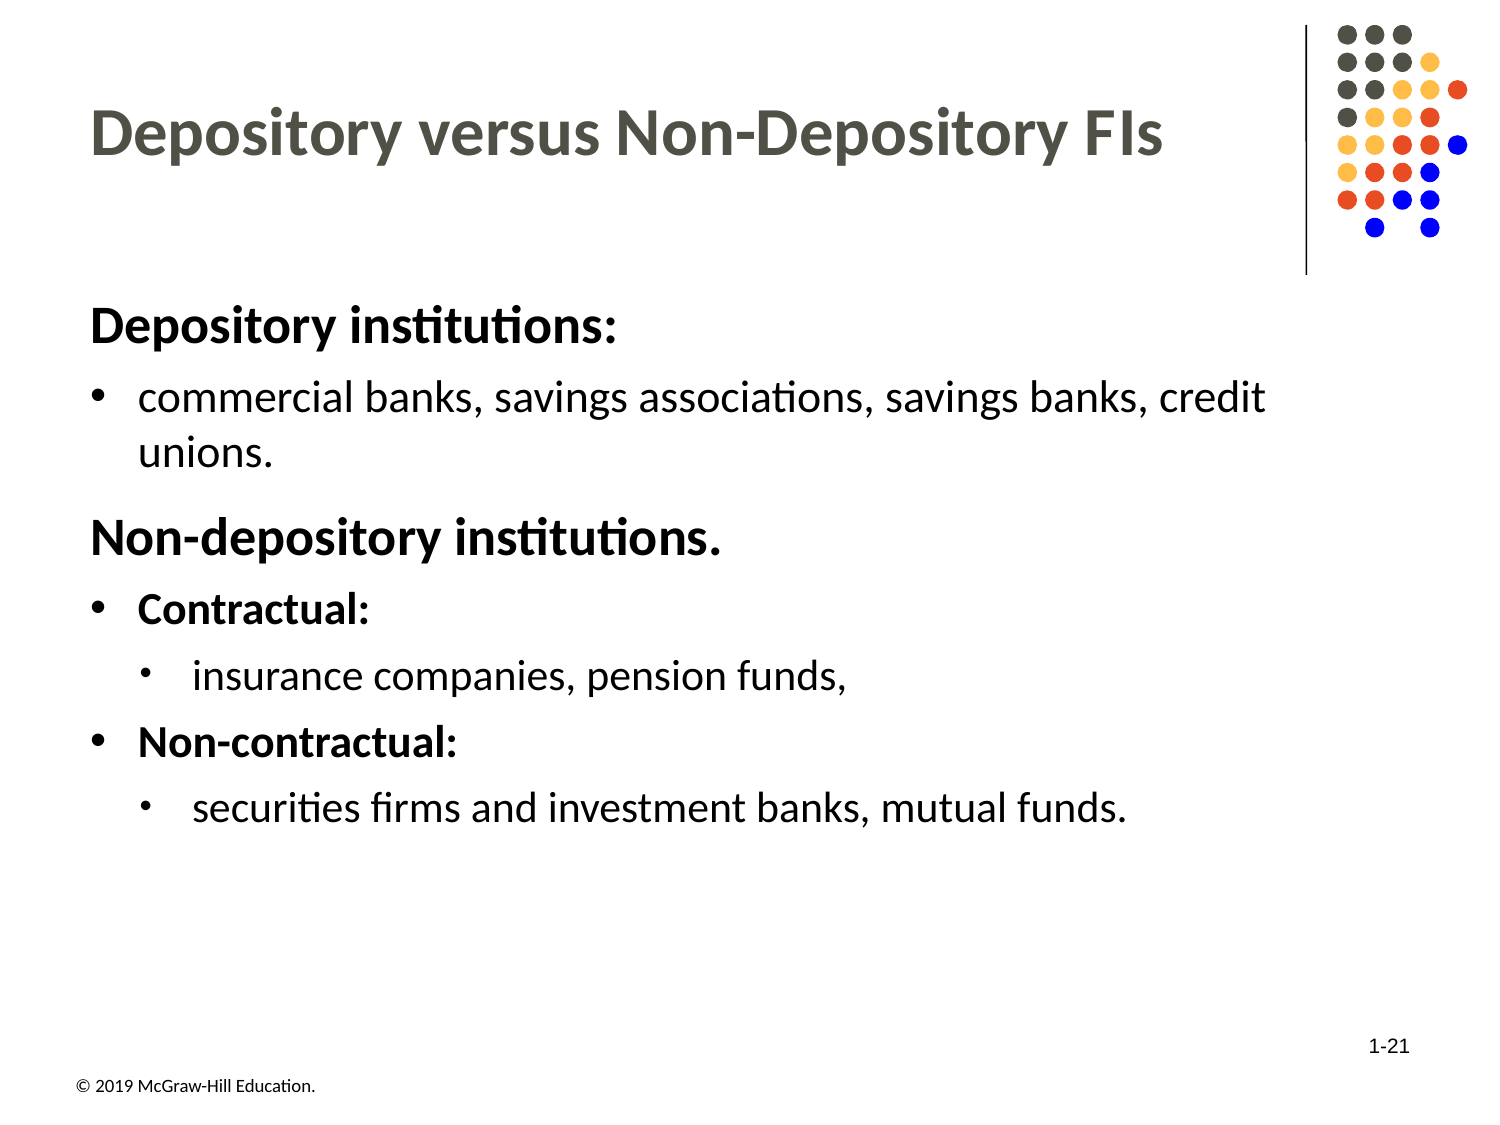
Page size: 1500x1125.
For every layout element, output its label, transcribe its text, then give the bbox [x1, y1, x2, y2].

slide_number 1-21 [1074, 1025, 1425, 1100]
list Non-depository institutions. Contractual: insurance companies, pension funds, Non-contractual: securities firms and investment banks, mutual funds. [75, 494, 1425, 846]
list Depository institutions: commercial banks, savings associations, savings banks, credit unions. [75, 282, 1425, 476]
title Depository versus Non-Depository F I s [75, 43, 1281, 214]
